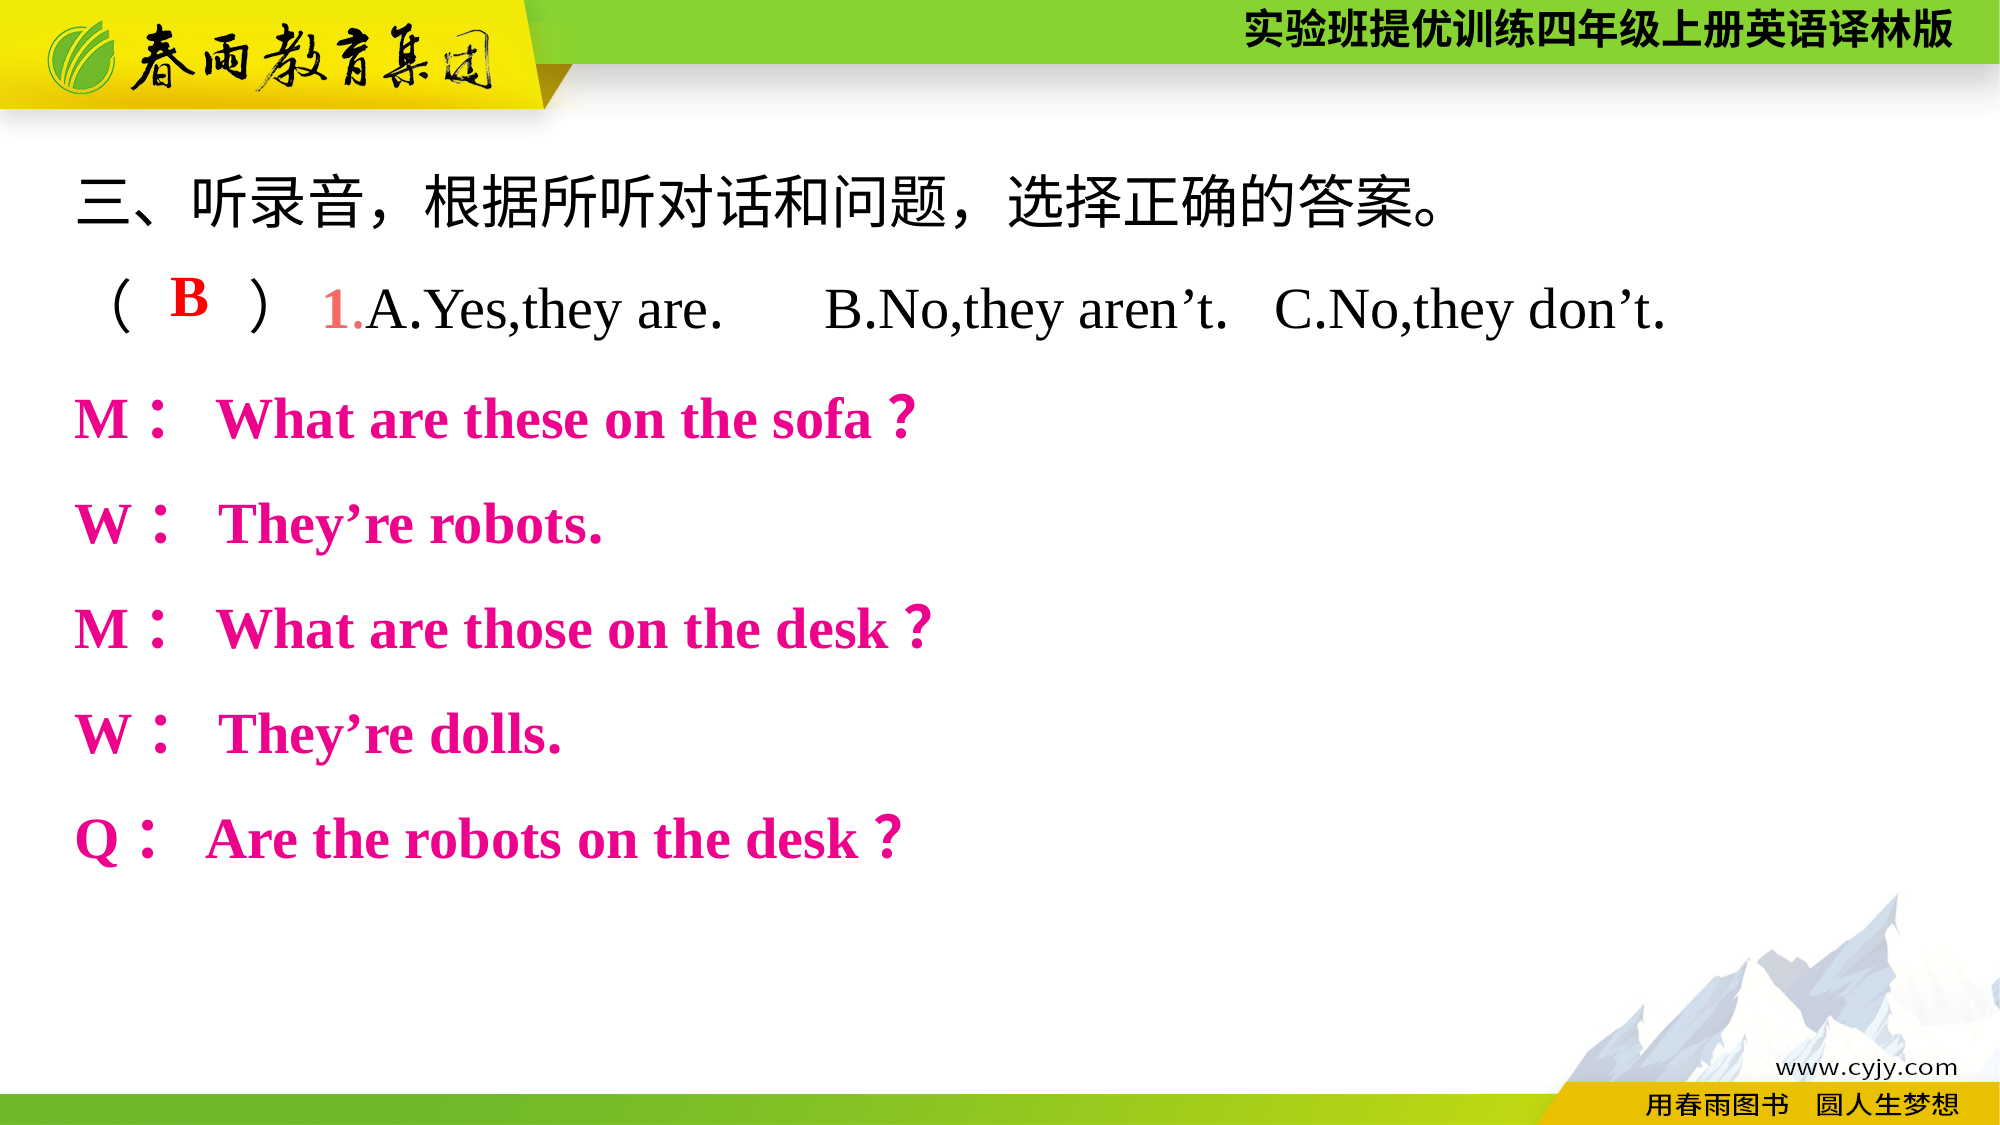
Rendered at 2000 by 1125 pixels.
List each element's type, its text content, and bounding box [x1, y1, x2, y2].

list 三、听录音，根据所听对话和问题，选择正确的答案。 （ ）1.A.Yes,they are. B.No,they aren’t. C.No,they don’t. [59, 122, 1944, 337]
text_box B [155, 250, 225, 336]
picture [0, 0, 2000, 1125]
text_box M：What are these on the sofa？ W：They’re robots. M：What are those on the desk？ W：They’re dolls. Q：Are the robots on the desk？ [59, 338, 1944, 878]
